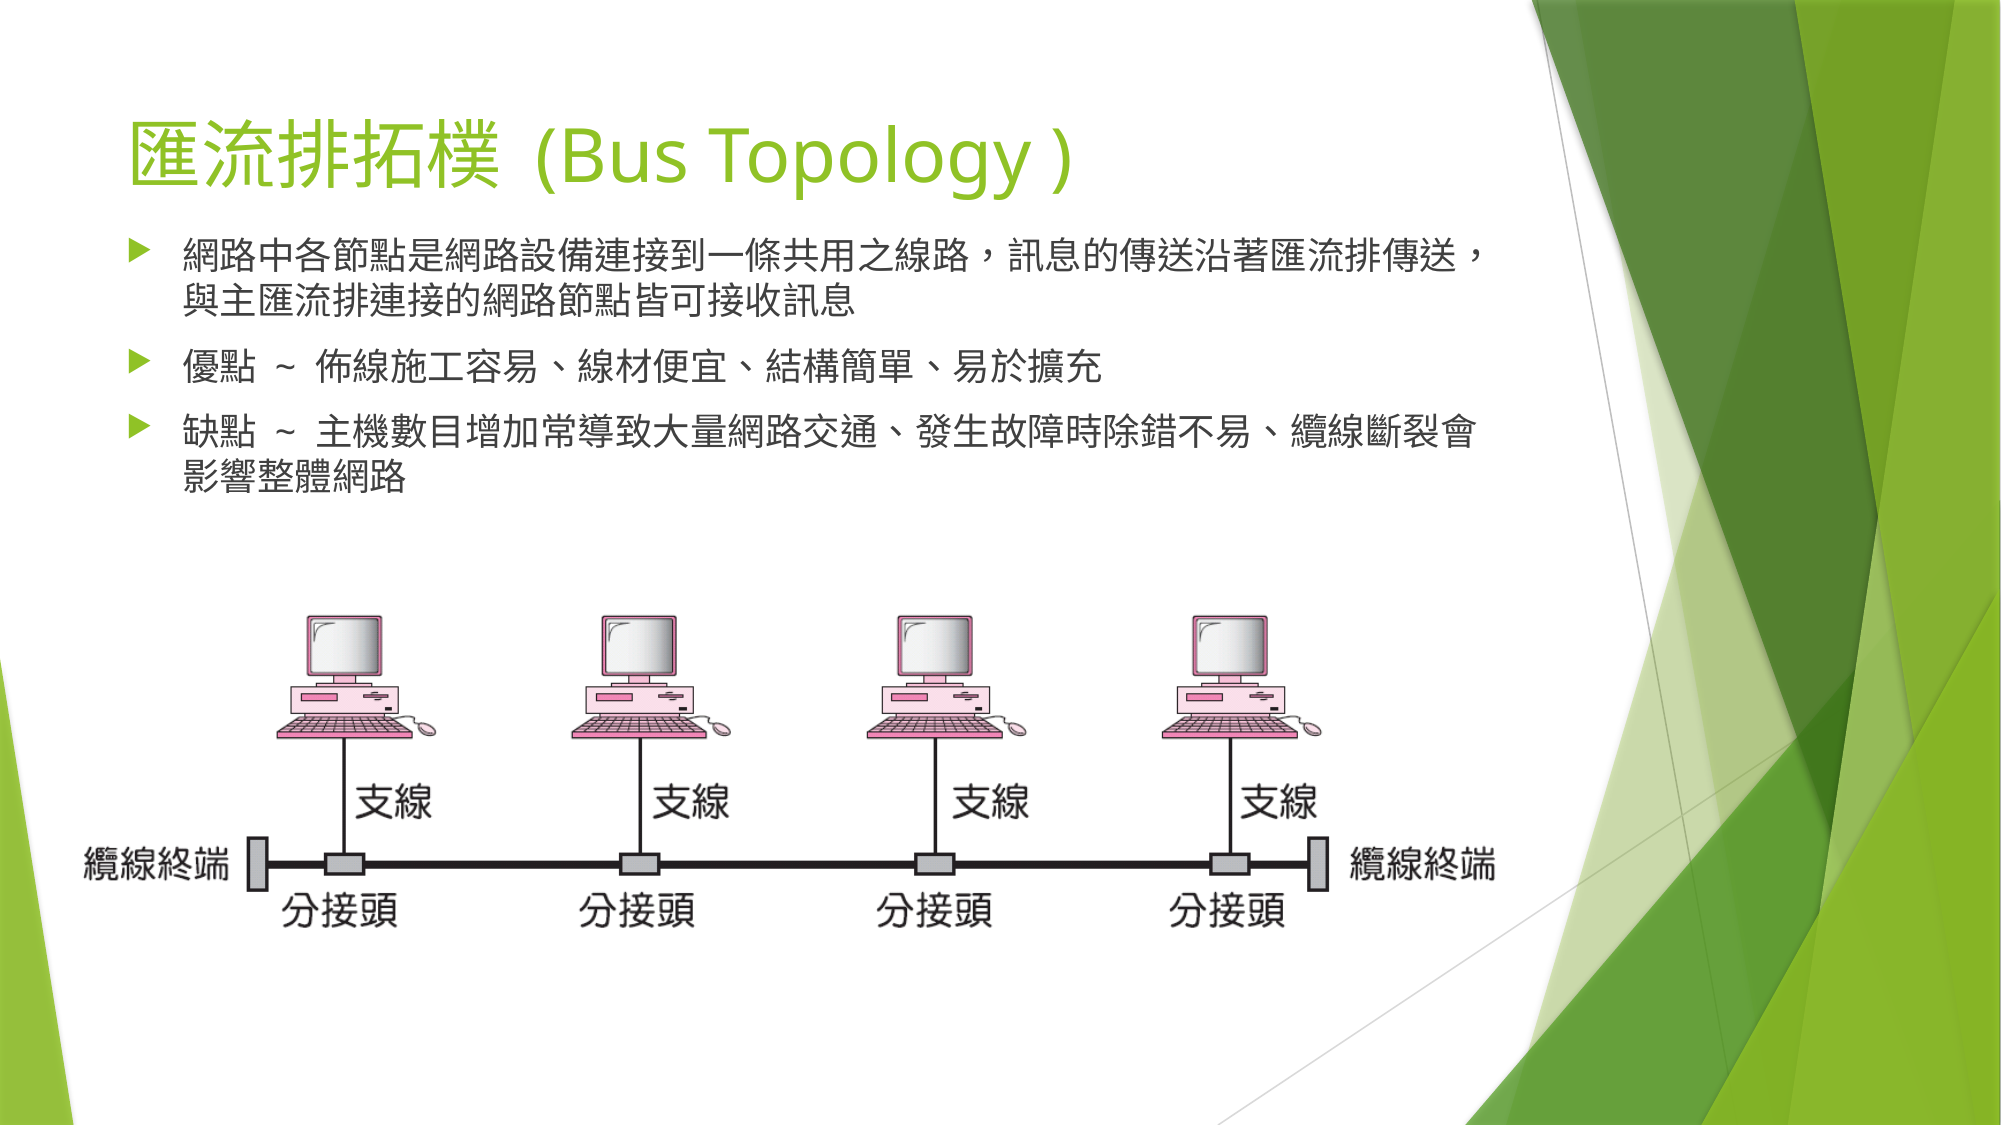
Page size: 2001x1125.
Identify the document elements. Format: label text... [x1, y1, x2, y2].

title 匯流排拓樸 (Bus Topology ) [111, 99, 1522, 224]
picture [75, 602, 1502, 936]
list 網路中各節點是網路設備連接到一條共用之線路，訊息的傳送沿著匯流排傳送，與主匯流排連接的網路節點皆可接收訊息 優點 ~ 佈線施工容易、線材便宜、結構簡單、易於擴充 缺點 ~ 主機數目增加常導致大量網路交通、發生故障時除錯不易、纜線斷裂會影響整體網路 [111, 224, 1522, 992]
